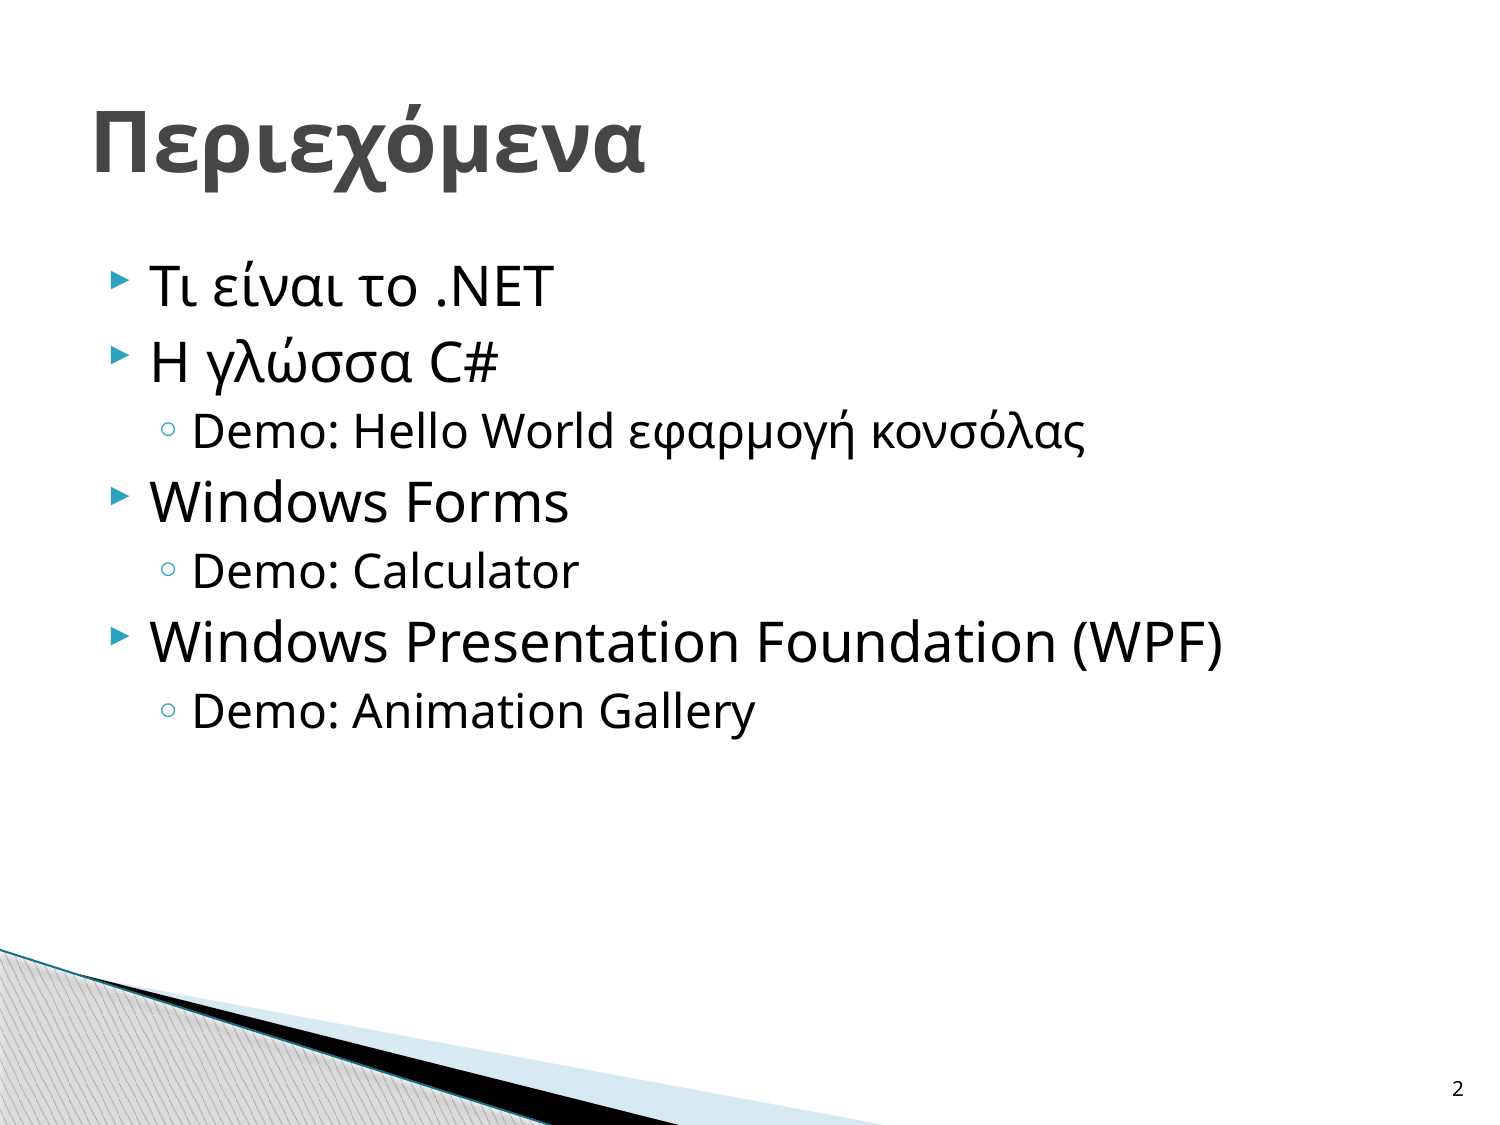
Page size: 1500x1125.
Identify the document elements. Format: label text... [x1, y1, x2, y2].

title Περιεχόμενα [75, 45, 1425, 233]
slide_number 2 [1418, 1051, 1479, 1112]
list Τι είναι το .NET Η γλώσσα C# Demo: Hello World εφαρμογή κονσόλας Windows Forms Demo: Calculator Windows Presentation Foundation (WPF) Demo: Animation Gallery [75, 243, 1425, 986]
